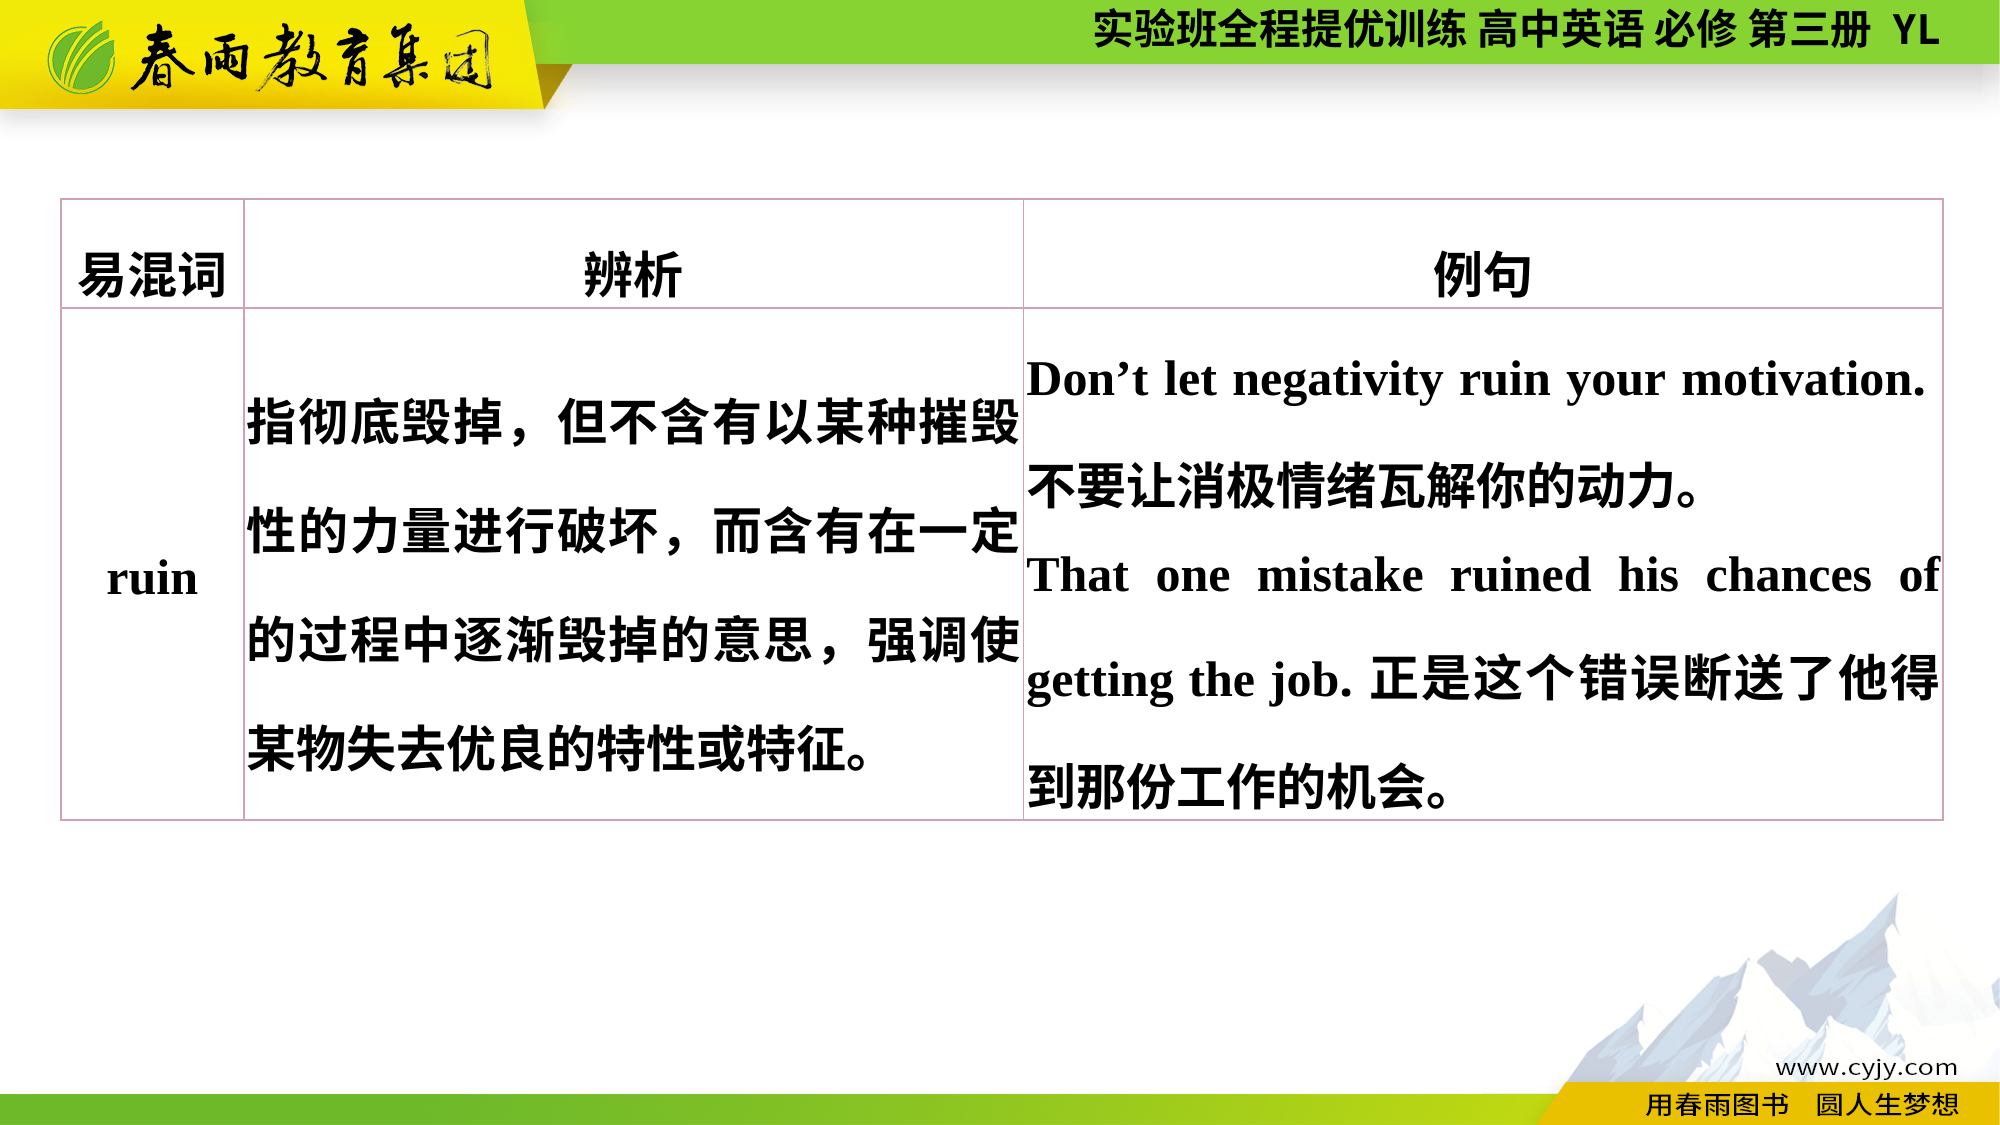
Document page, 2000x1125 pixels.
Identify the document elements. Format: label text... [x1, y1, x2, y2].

table_cell Don’t let negativity ruin your motivation.不要让消极情绪瓦解你的动力。 That one mistake ruined his chances of getting the job.正是这个错误断送了他得到那份工作的机会。 [1024, 309, 1942, 819]
table_cell ruin [62, 309, 243, 819]
table_header 辨析 [245, 200, 1023, 307]
table_header 例句 [1024, 200, 1942, 307]
picture [0, 0, 2000, 1125]
table_header 易混词 [62, 200, 243, 307]
table_cell 指彻底毁掉，但不含有以某种摧毁性的力量进行破坏，而含有在一定的过程中逐渐毁掉的意思，强调使某物失去优良的特性或特征。 [245, 309, 1023, 819]
